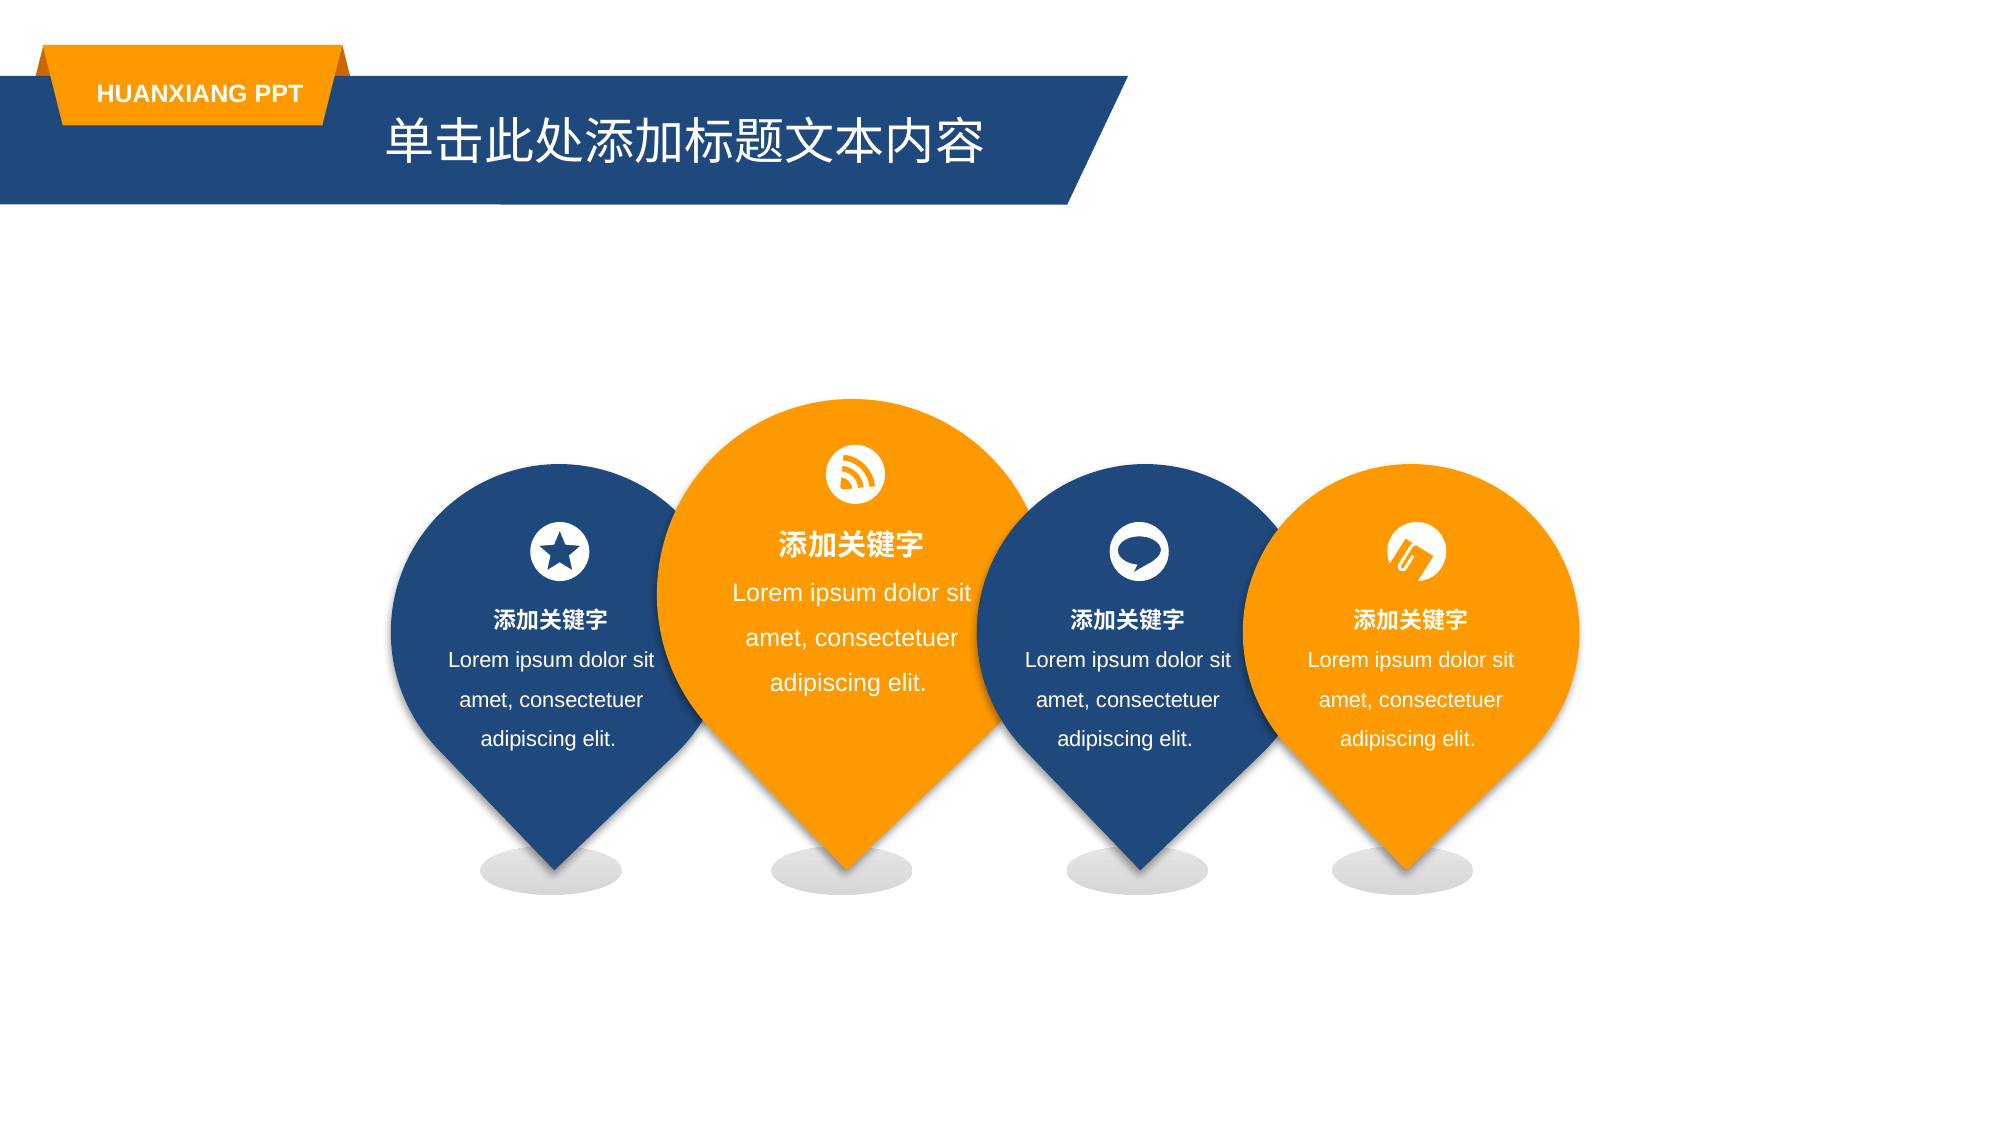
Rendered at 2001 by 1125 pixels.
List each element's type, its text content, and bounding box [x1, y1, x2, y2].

text_box [993, 707, 1000, 720]
text_box [35, 47, 48, 74]
text_box [1065, 848, 1209, 897]
text_box [1109, 521, 1169, 582]
text_box [389, 463, 673, 734]
text_box [41, 43, 344, 107]
text_box [679, 705, 698, 752]
text_box [530, 521, 590, 582]
text_box [0, 74, 1130, 206]
text_box [825, 444, 886, 504]
text_box 添加关键字 Lorem ipsum dolor sit amet, consectetuer adipiscing elit. [690, 499, 1015, 707]
text_box 添加关键字 Lorem ipsum dolor sit amet, consectetuer adipiscing elit. [423, 581, 679, 761]
text_box [691, 707, 995, 872]
text_box [770, 847, 914, 897]
text_box [1033, 721, 1272, 872]
text_box HUANXIANG PPT [57, 69, 343, 115]
text_box [1249, 463, 1581, 744]
text_box 添加关键字 Lorem ipsum dolor sit amet, consectetuer adipiscing elit. [1283, 581, 1539, 761]
text_box [1299, 761, 1522, 872]
text_box [1015, 463, 1277, 581]
text_box [479, 848, 623, 897]
text_box [338, 47, 351, 74]
text_box 单击此处添加标题文本内容 [364, 99, 1006, 180]
text_box [1331, 848, 1475, 897]
text_box [59, 115, 326, 127]
text_box 添加关键字 Lorem ipsum dolor sit amet, consectetuer adipiscing elit. [1000, 581, 1256, 761]
text_box [1387, 521, 1447, 582]
text_box [656, 397, 1028, 705]
text_box [447, 761, 670, 872]
